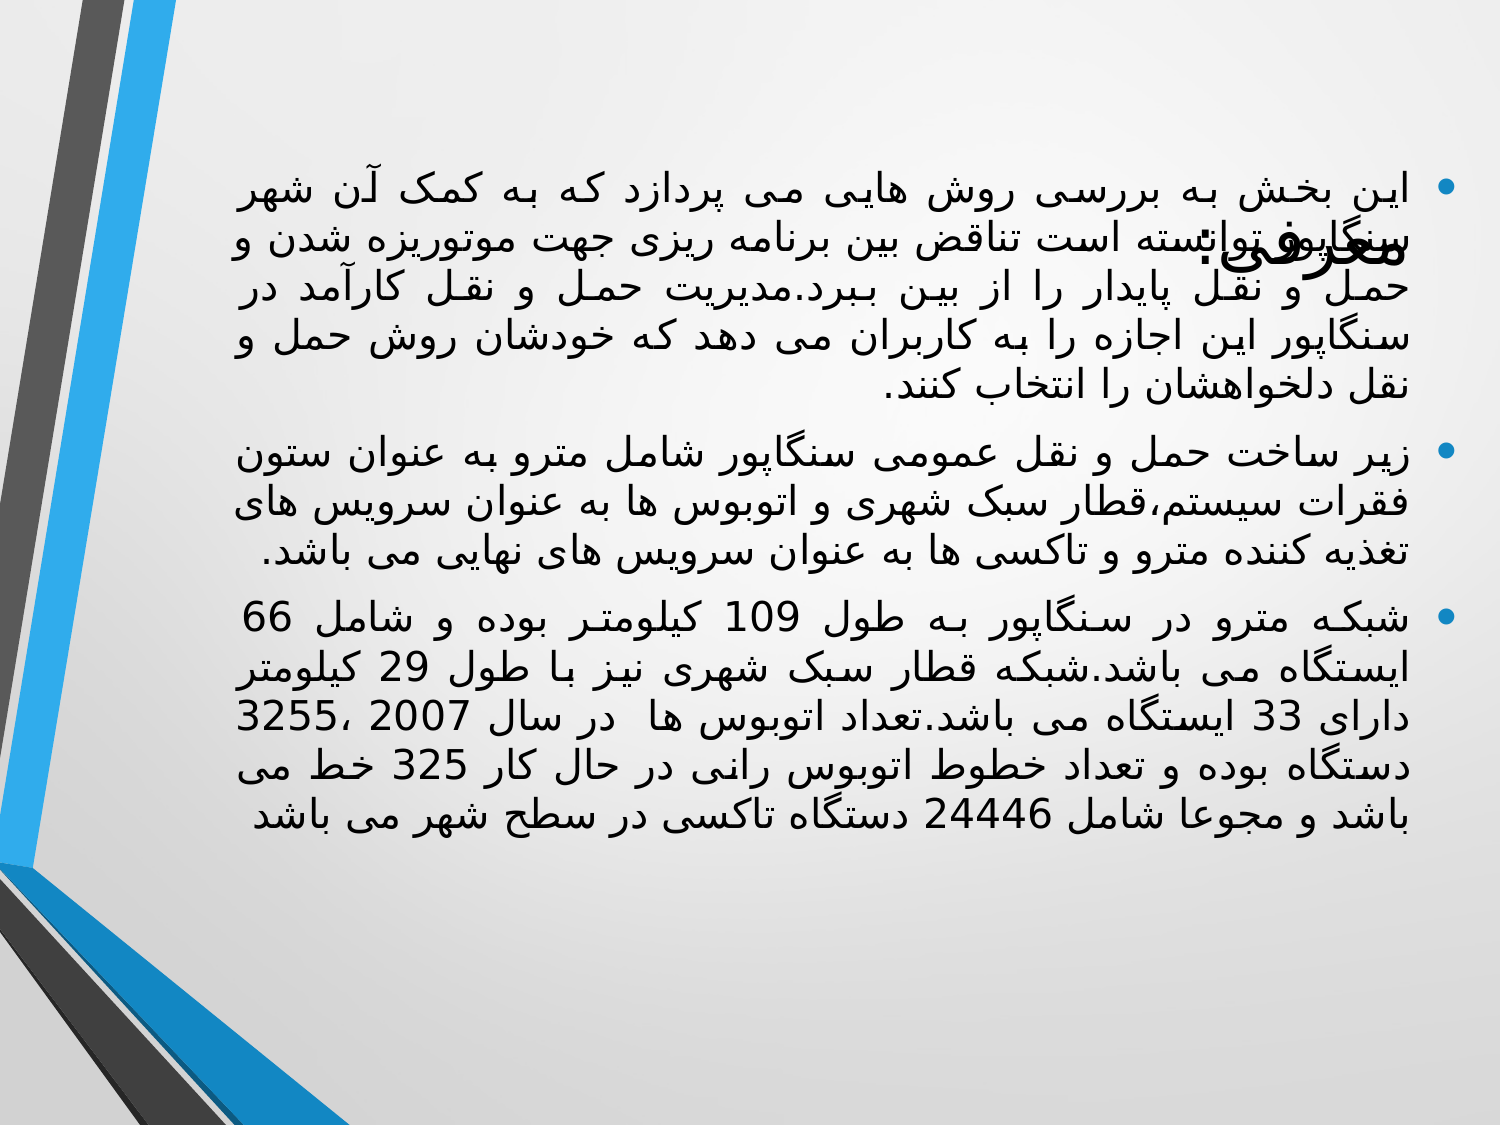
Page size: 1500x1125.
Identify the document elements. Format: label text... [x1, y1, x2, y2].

title معرفی: [161, 75, 1425, 400]
list این بخش به بررسی روش هایی می پردازد که به کمک آن شهر سنگاپور توانسته است تناقض بین برنامه ریزی جهت موتوریزه شدن و حمل و نقل پایدار را از بین ببرد.مدیریت حمل و نقل کارآمد در سنگاپور این اجازه را به کاربران می دهد که خودشان روش حمل و نقل دلخواهشان را انتخاب کنند. زیر ساخت حمل و نقل عمومی سنگاپور شامل مترو به عنوان ستون فقرات سیستم،قطار سبک شهری و اتوبوس ها به عنوان سرویس های تغذیه کننده مترو و تاکسی ها به عنوان سرویس های نهایی می باشد. شبکه مترو در سنگاپور به طول 109 کیلومتر بوده و شامل 66 ایستگاه می باشد.شبکه قطار سبک شهری نیز با طول 29 کیلومتر دارای 33 ایستگاه می باشد.تعداد اتوبوس ها در سال 2007 ،3255 دستگاه بوده و تعداد خطوط اتوبوس رانی در حال کار 325 خط می باشد و مجوعا شامل 24446 دستگاه تاکسی در سطح شهر می باشد [218, 128, 1468, 870]
